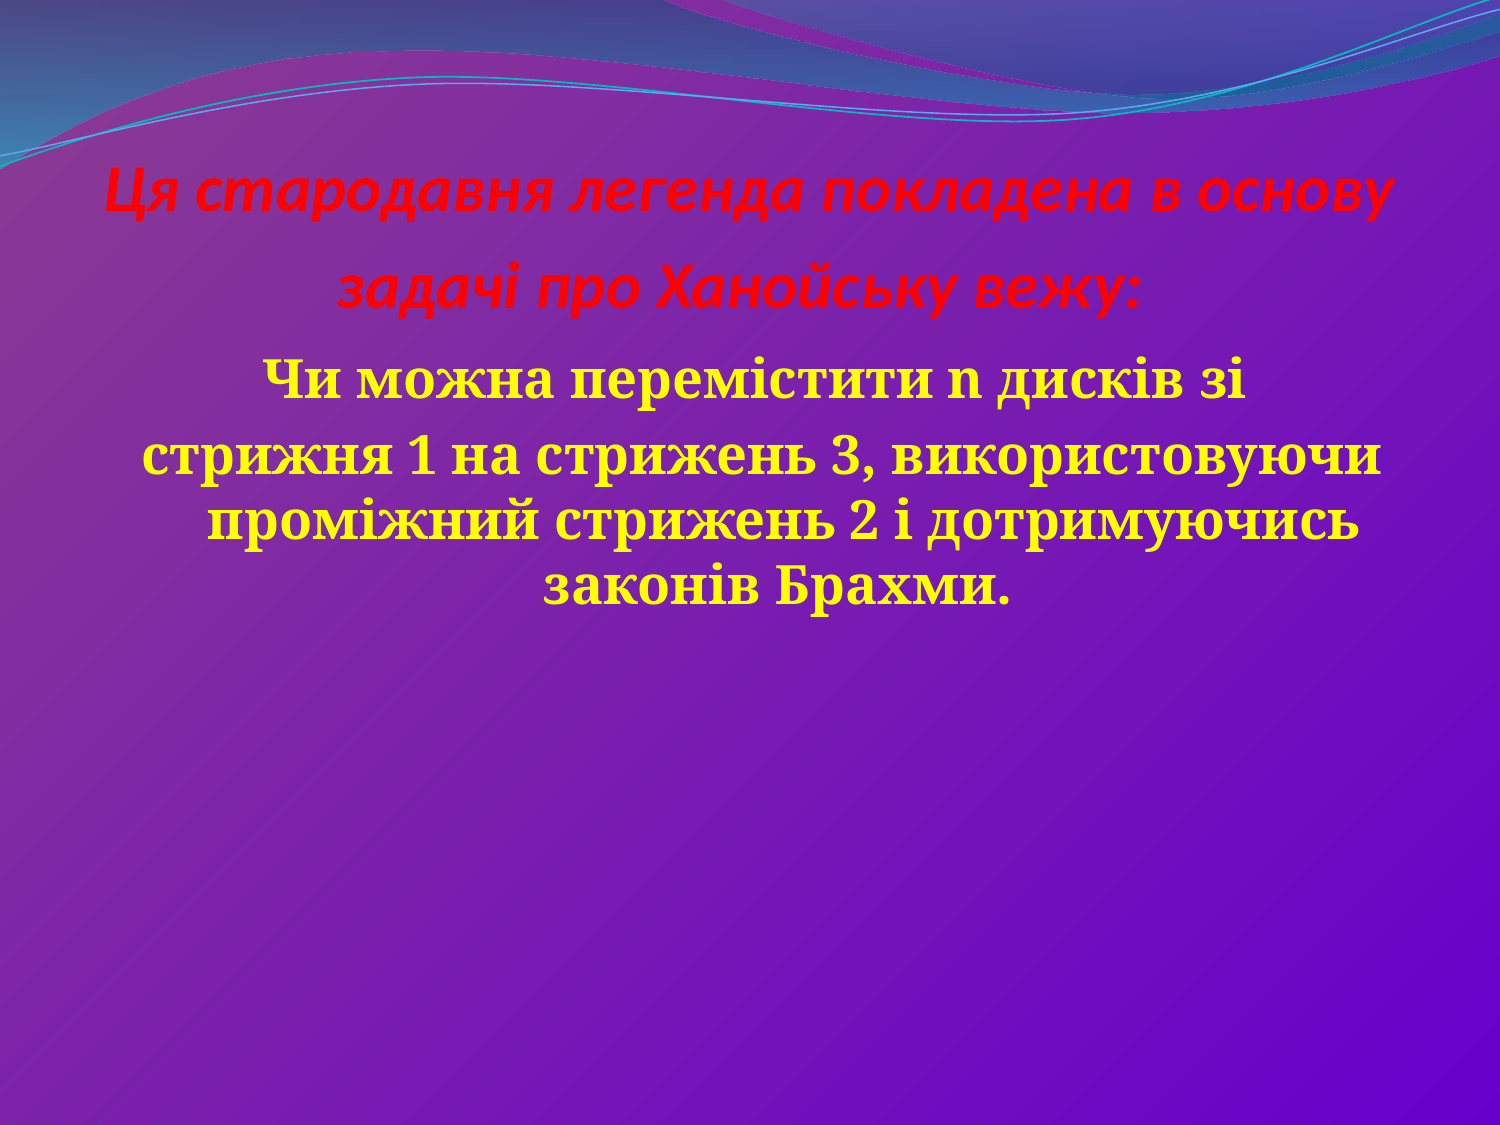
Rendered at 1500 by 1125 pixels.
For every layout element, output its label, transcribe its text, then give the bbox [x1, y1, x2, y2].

list Чи можна перемістити n дисків зі стрижня 1 на стрижень 3, використовуючи проміжний стрижень 2 і дотримуючись законів Брахми. [75, 337, 1450, 1006]
title Ця стародавня легенда покладена в основу задачі про Ханойську вежу: [75, 45, 1425, 325]
